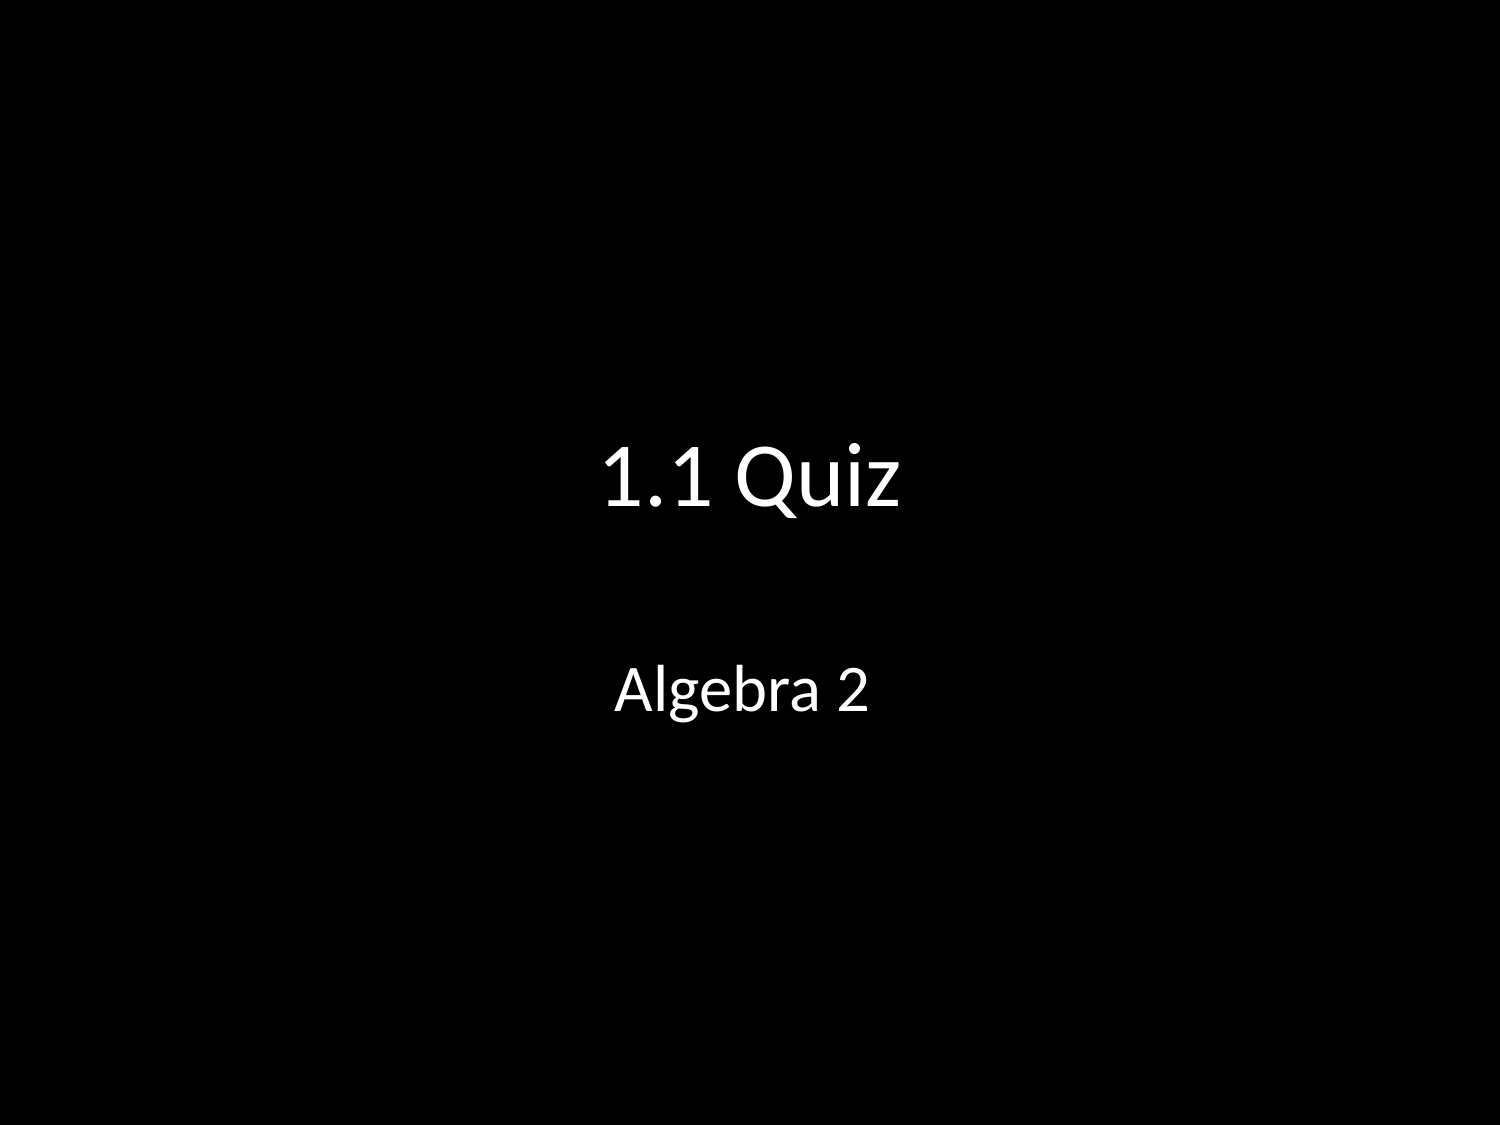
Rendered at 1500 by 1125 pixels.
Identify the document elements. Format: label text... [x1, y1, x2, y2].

title 1.1 Quiz [112, 349, 1388, 591]
subtitle Algebra 2 [225, 637, 1275, 925]
